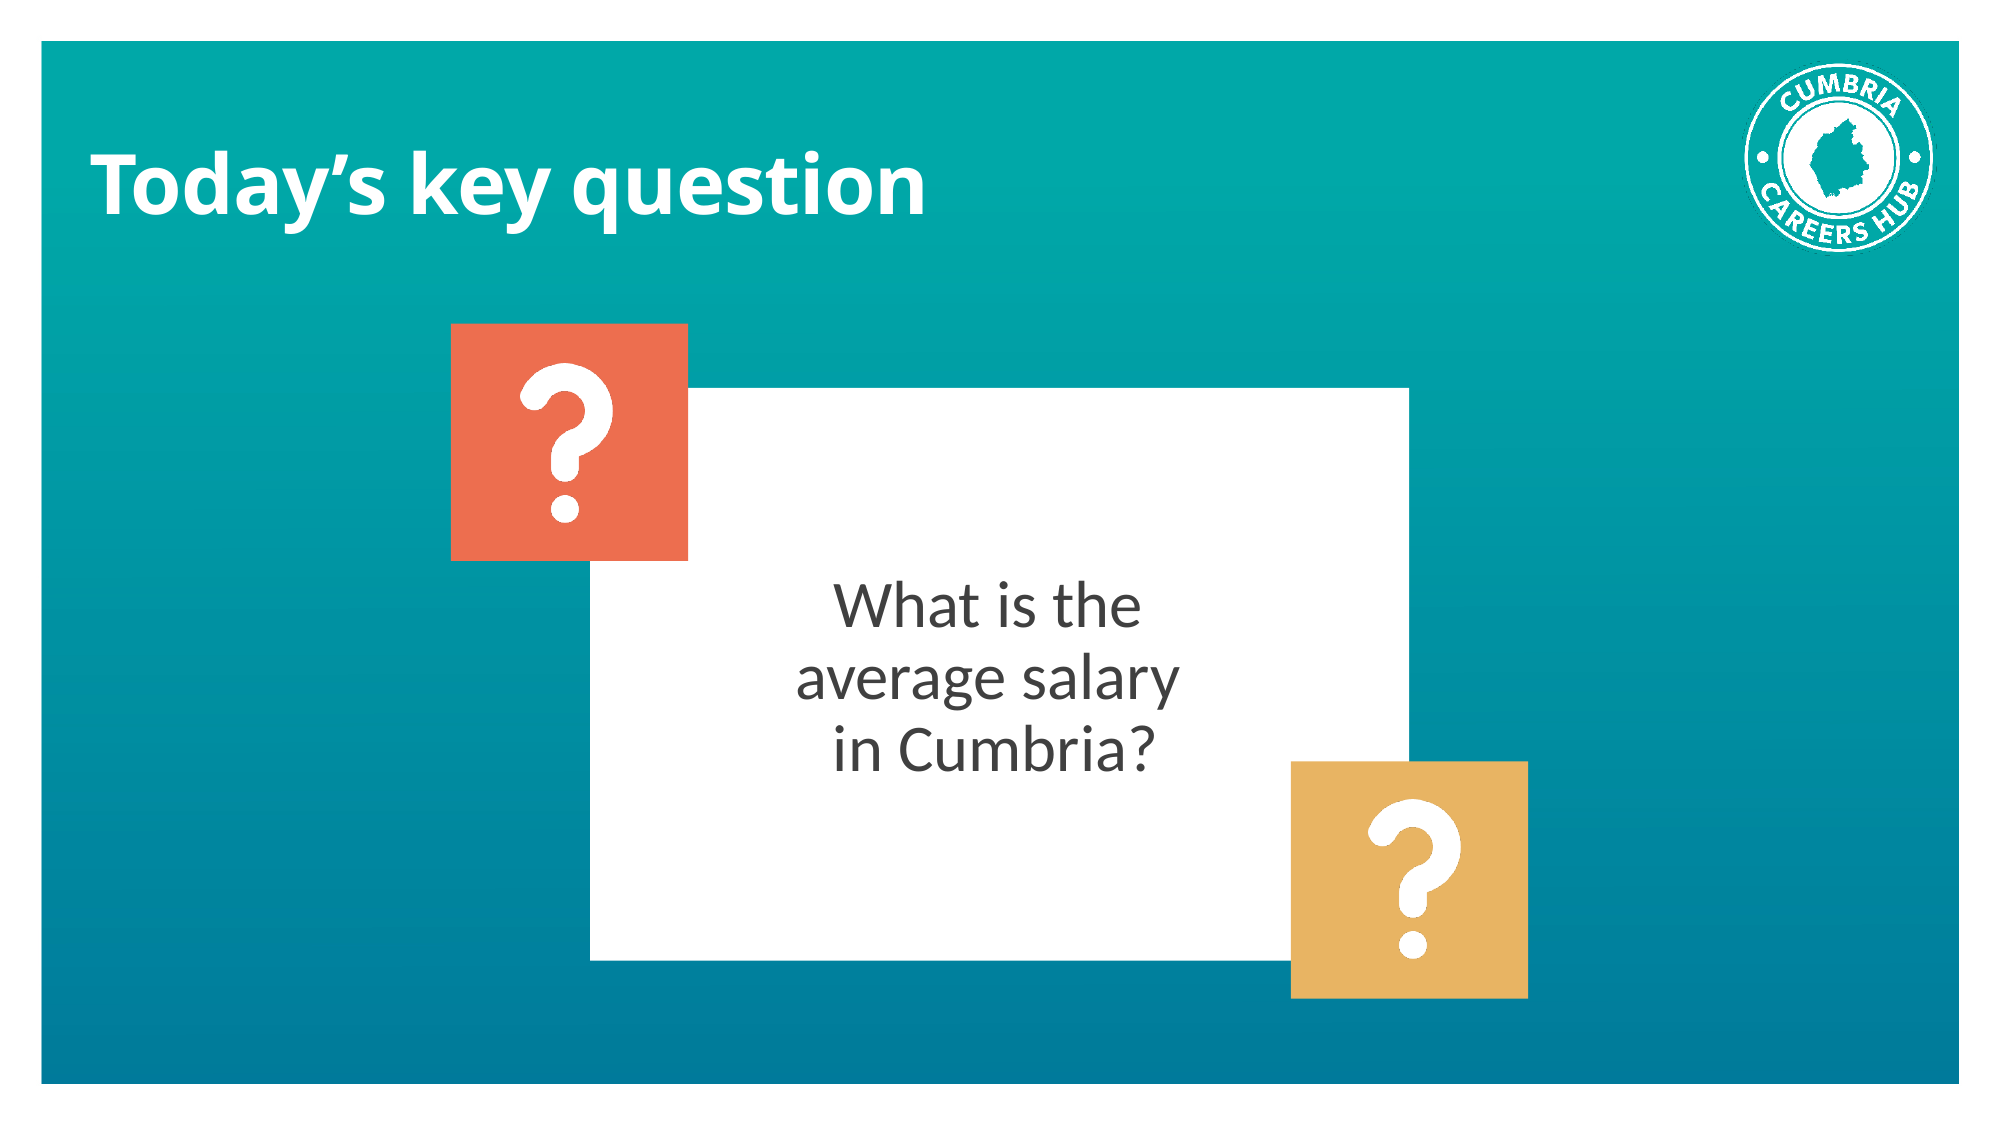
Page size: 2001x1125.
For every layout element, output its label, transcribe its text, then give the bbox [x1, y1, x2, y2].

picture [0, 0, 2000, 1125]
title Today’s key question [74, 122, 1725, 256]
text_box What is the average salary in Cumbria? [586, 562, 1405, 890]
